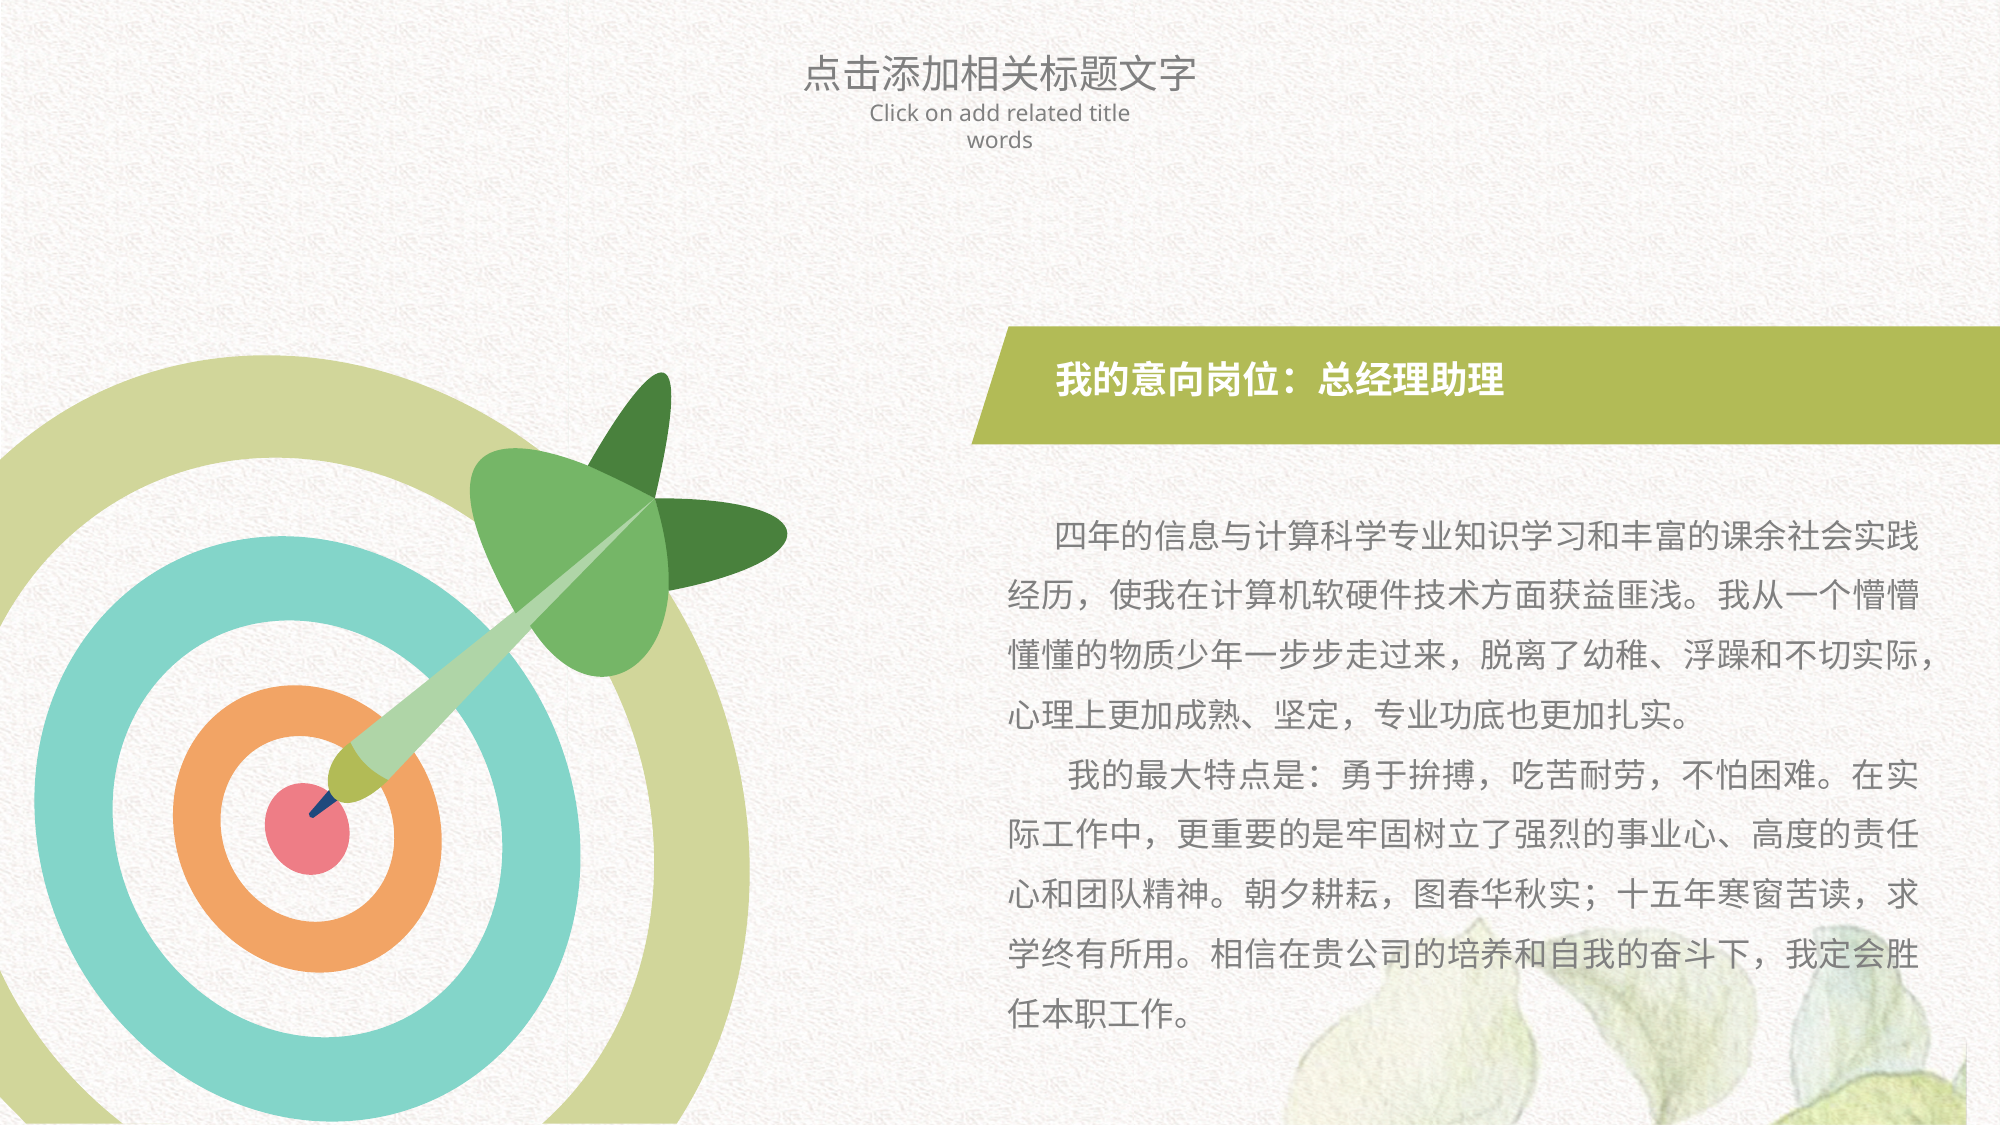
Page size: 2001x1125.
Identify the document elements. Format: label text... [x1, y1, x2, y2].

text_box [307, 298, 830, 838]
text_box [971, 326, 2000, 445]
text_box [0, 355, 758, 1124]
text_box 点击添加相关标题文字 [761, 41, 1239, 101]
text_box Click on add related title words [819, 90, 1181, 150]
text_box 我的意向岗位：总经理助理 [1040, 348, 1652, 409]
text_box 四年的信息与计算科学专业知识学习和丰富的课余社会实践经历，使我在计算机软硬件技术方面获益匪浅。我从一个懵懵懂懂的物质少年一步步走过来，脱离了幼稚、浮躁和不切实际，心理上更加成熟、坚定，专业功底也更加扎实。 我的最大特点是：勇于拚搏，吃苦耐劳，不怕困难。在实际工作中，更重要的是牢固树立了强烈的事业心、高度的责任心和团队精神。朝夕耕耘，图春华秋实；十五年寒窗苦读，求学终有所用。相信在贵公司的培养和自我的奋斗下，我定会胜任本职工作。 [987, 485, 1941, 1046]
picture [0, 0, 2000, 1125]
